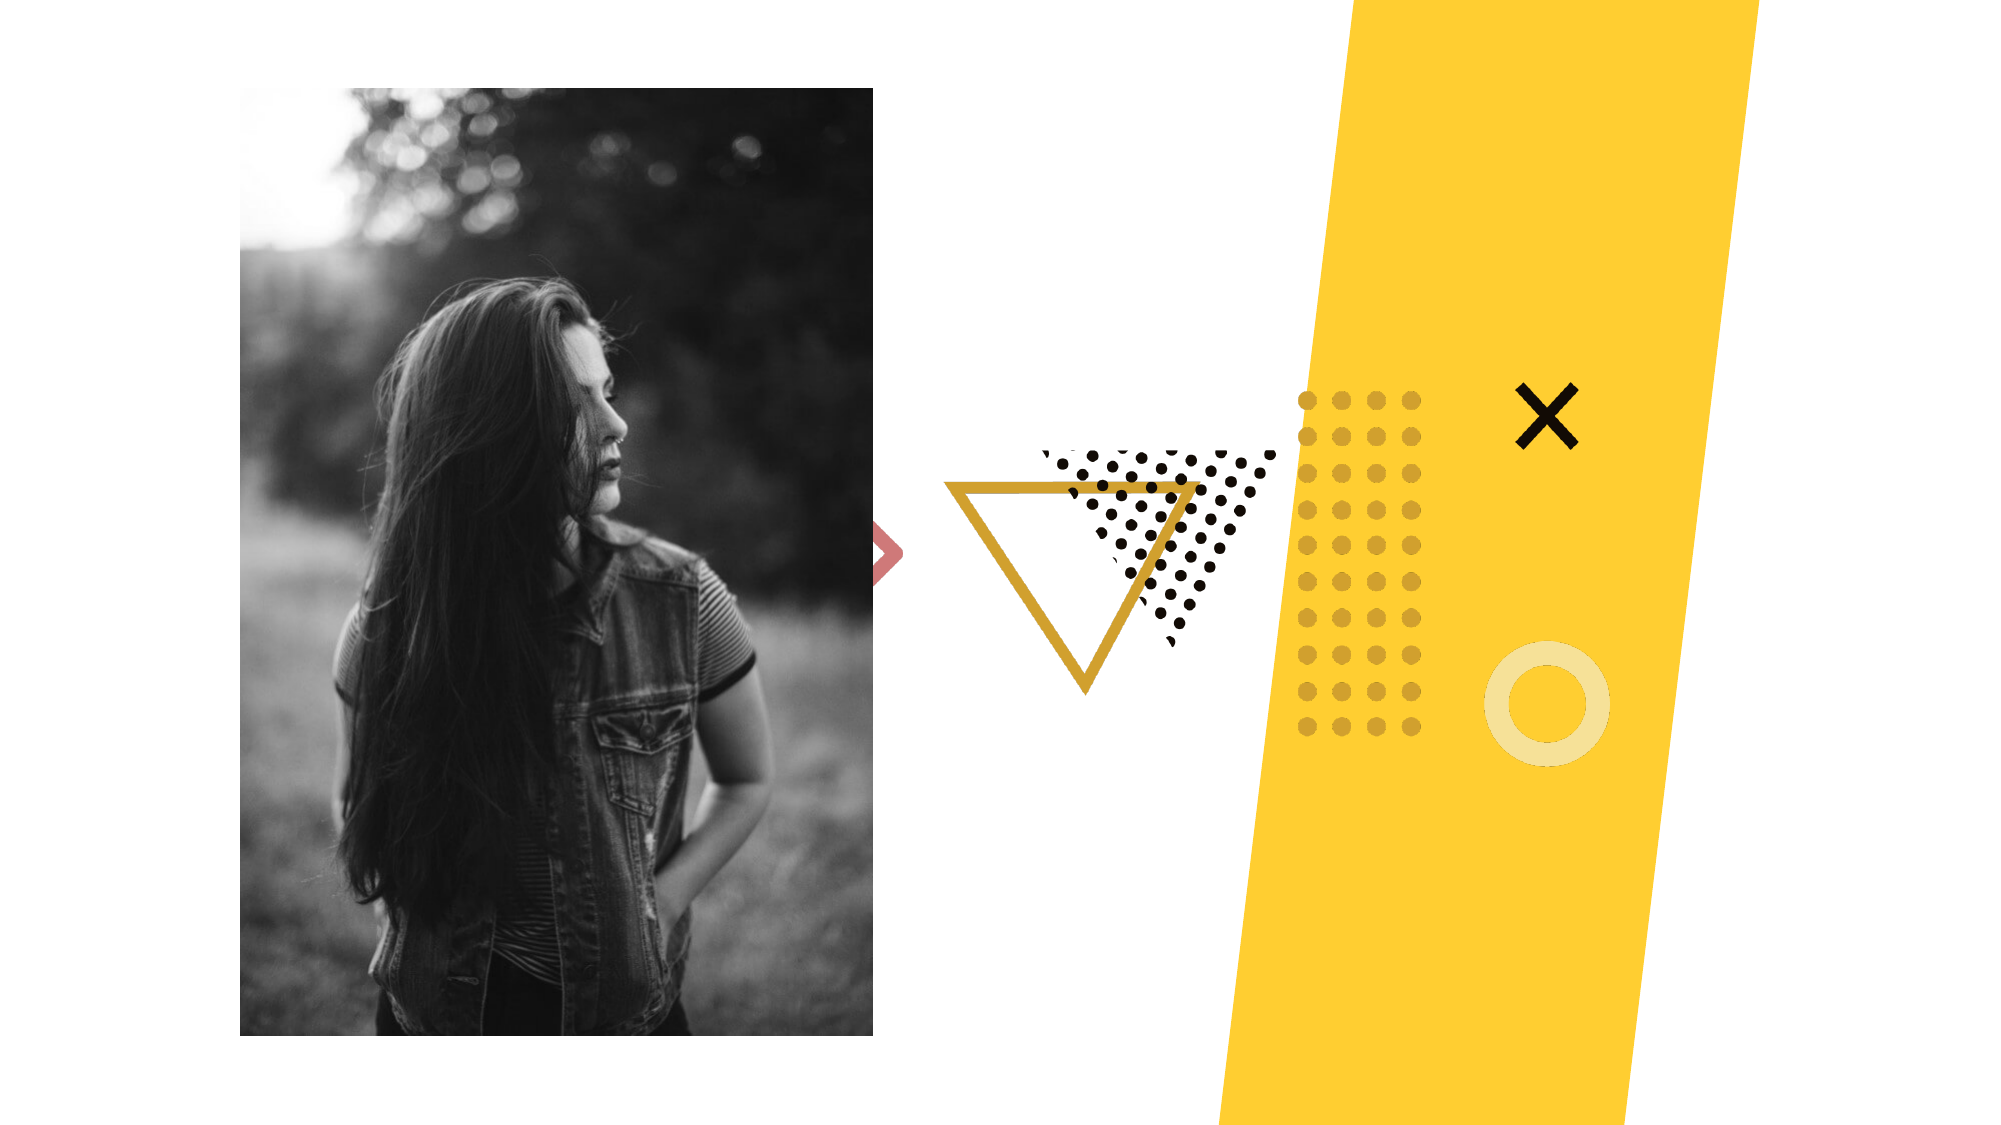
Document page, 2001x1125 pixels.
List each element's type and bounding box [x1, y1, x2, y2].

text_box [1310, 0, 1761, 554]
picture [240, 88, 1694, 1036]
text_box [1217, 774, 1668, 1125]
